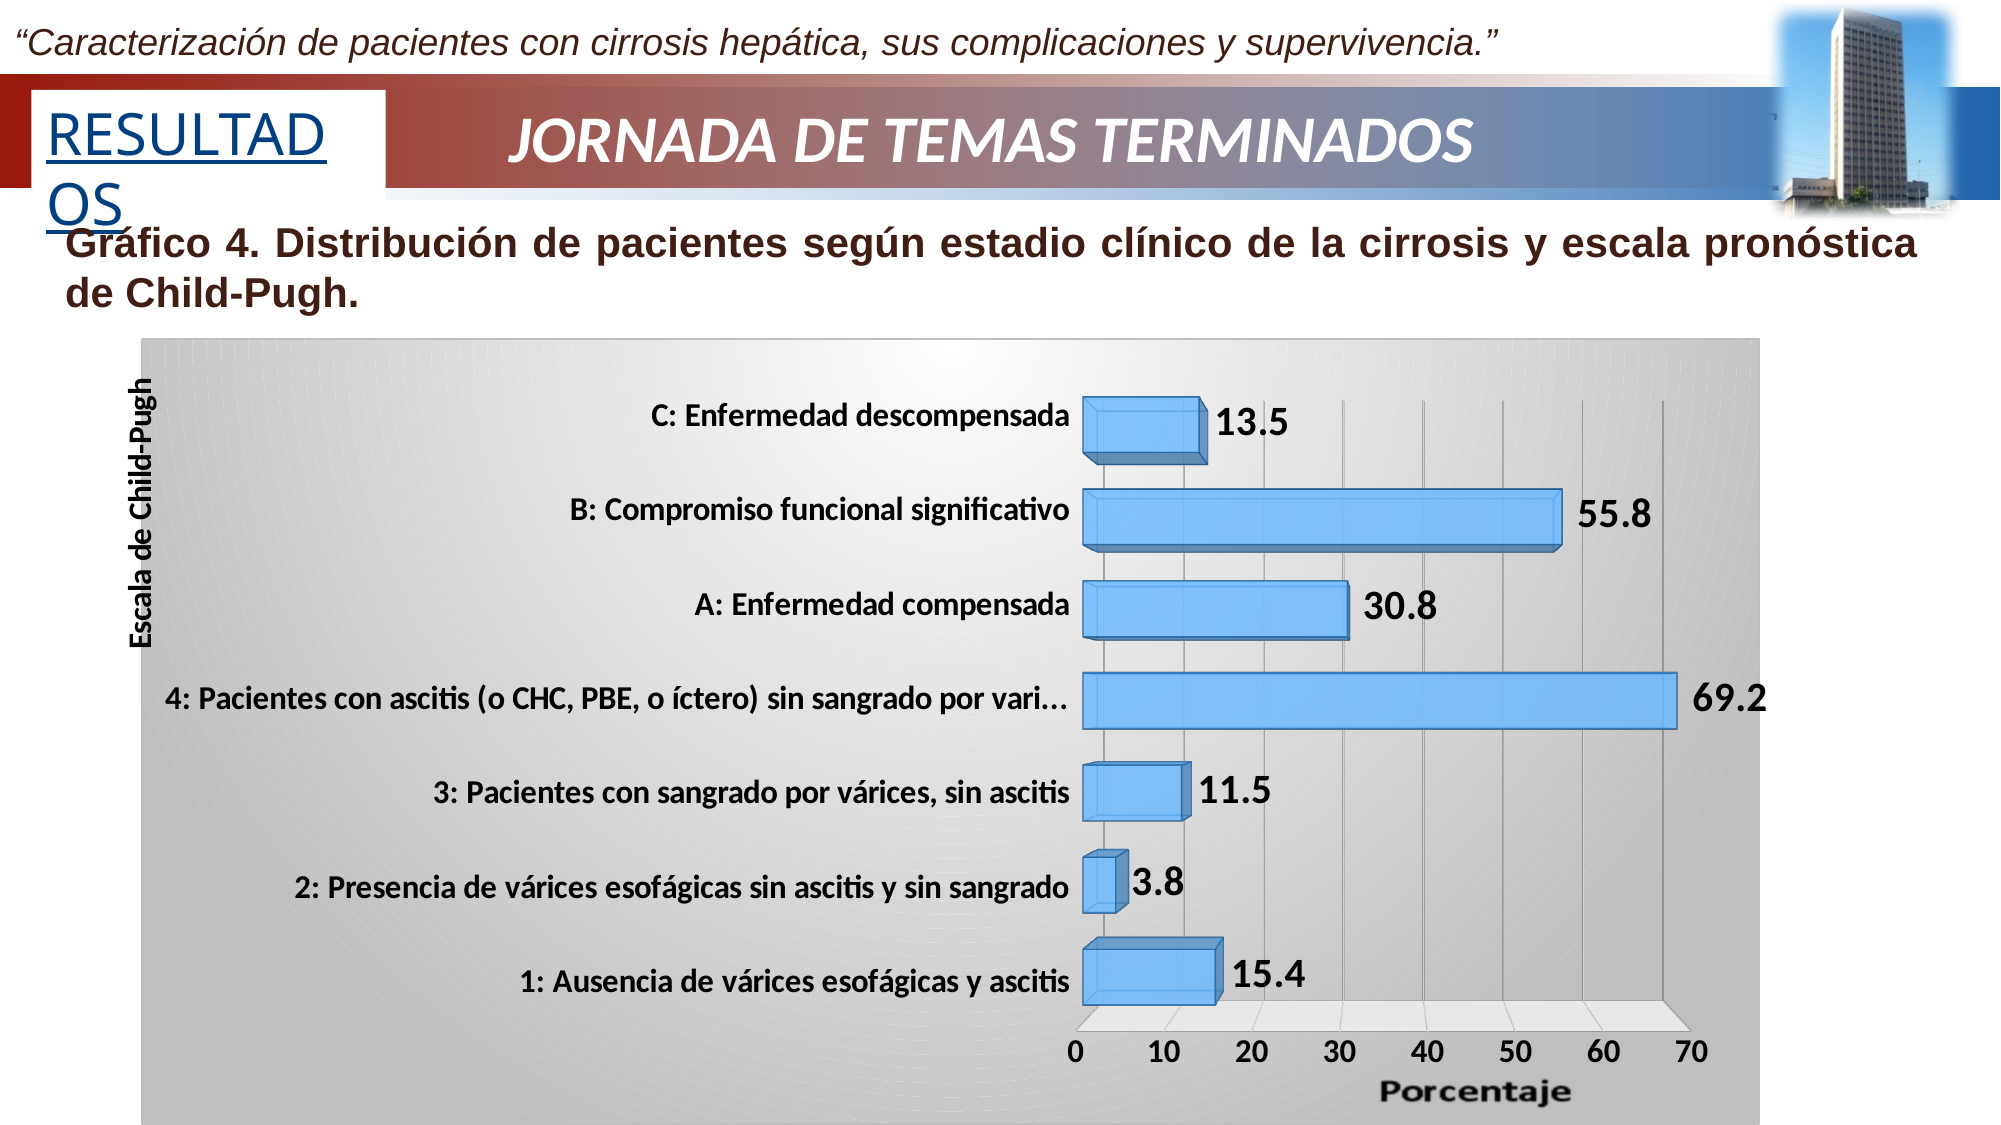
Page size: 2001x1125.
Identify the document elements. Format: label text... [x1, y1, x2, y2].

title JORNADA DE TEMAS TERMINADOS [386, 89, 1800, 183]
picture [1783, 22, 1949, 200]
text_box Gráfico 4. Distribución de pacientes según estadio clínico de la cirrosis y escala pronóstica de Child-Pugh. [50, 208, 1933, 323]
text_box RESULTADOS [31, 89, 386, 245]
chart [126, 337, 1769, 1125]
text_box “Caracterización de pacientes con cirrosis hepática, sus complicaciones y supervivencia.” [0, 10, 1697, 71]
